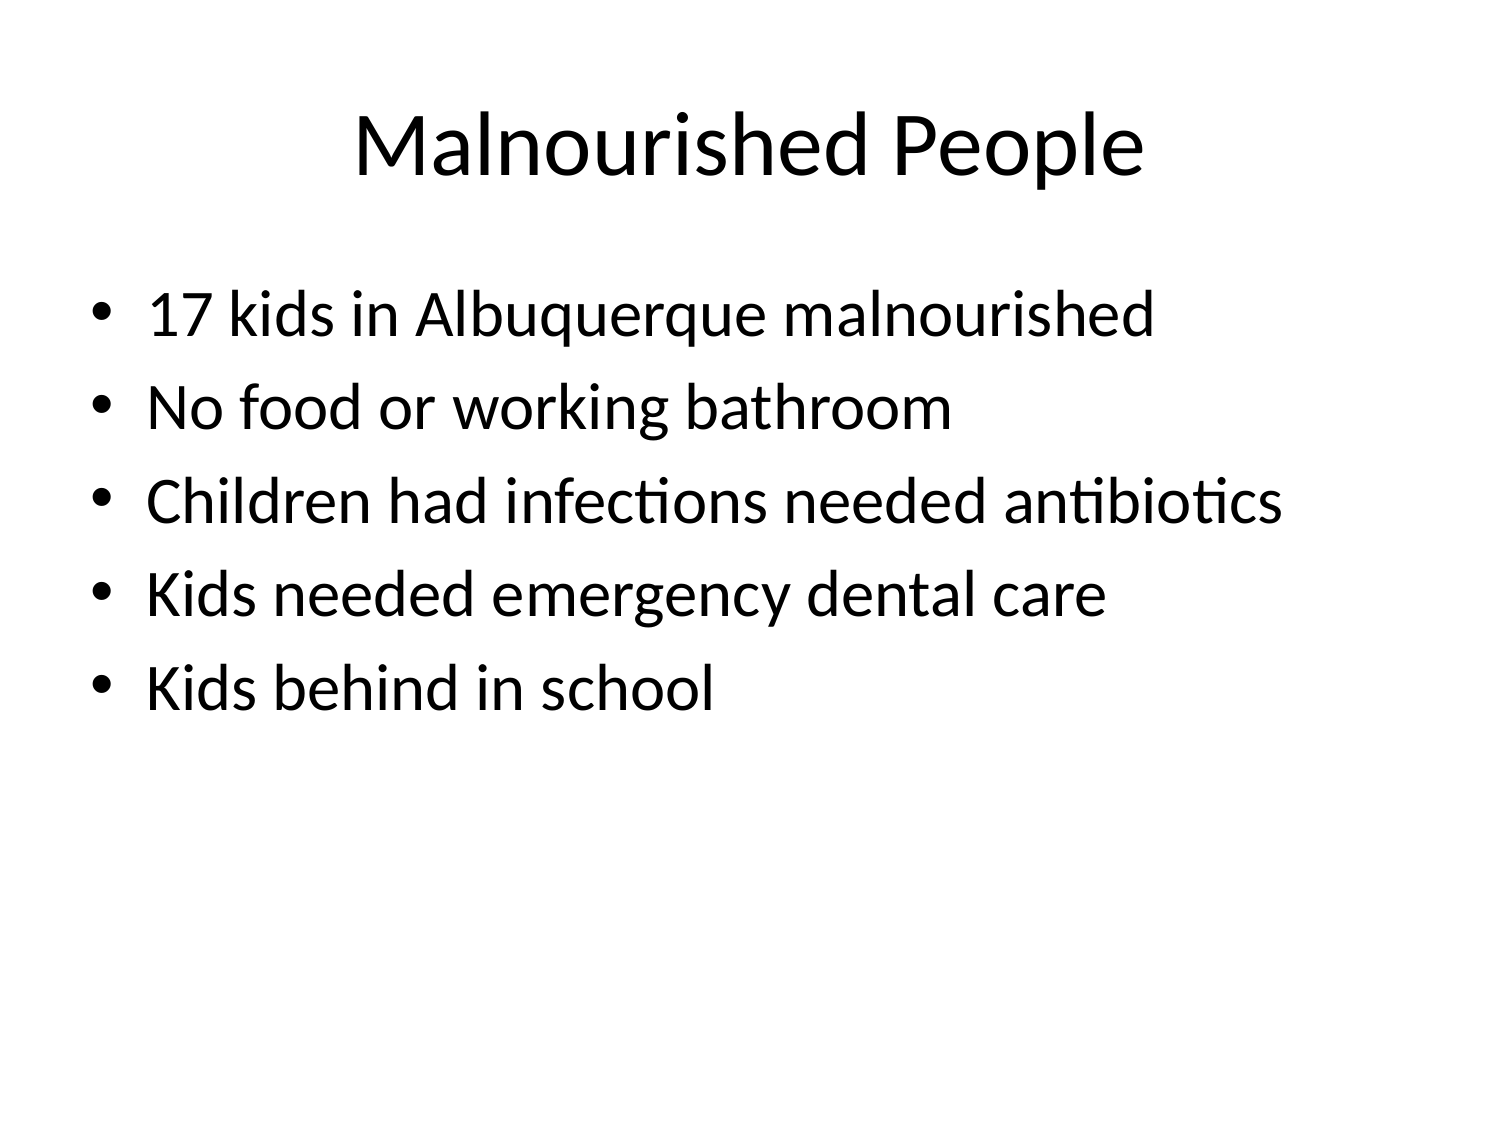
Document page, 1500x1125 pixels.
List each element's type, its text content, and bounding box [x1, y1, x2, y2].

title Malnourished People [75, 45, 1425, 233]
list 17 kids in Albuquerque malnourished No food or working bathroom Children had infections needed antibiotics Kids needed emergency dental care Kids behind in school [75, 262, 1425, 1005]
